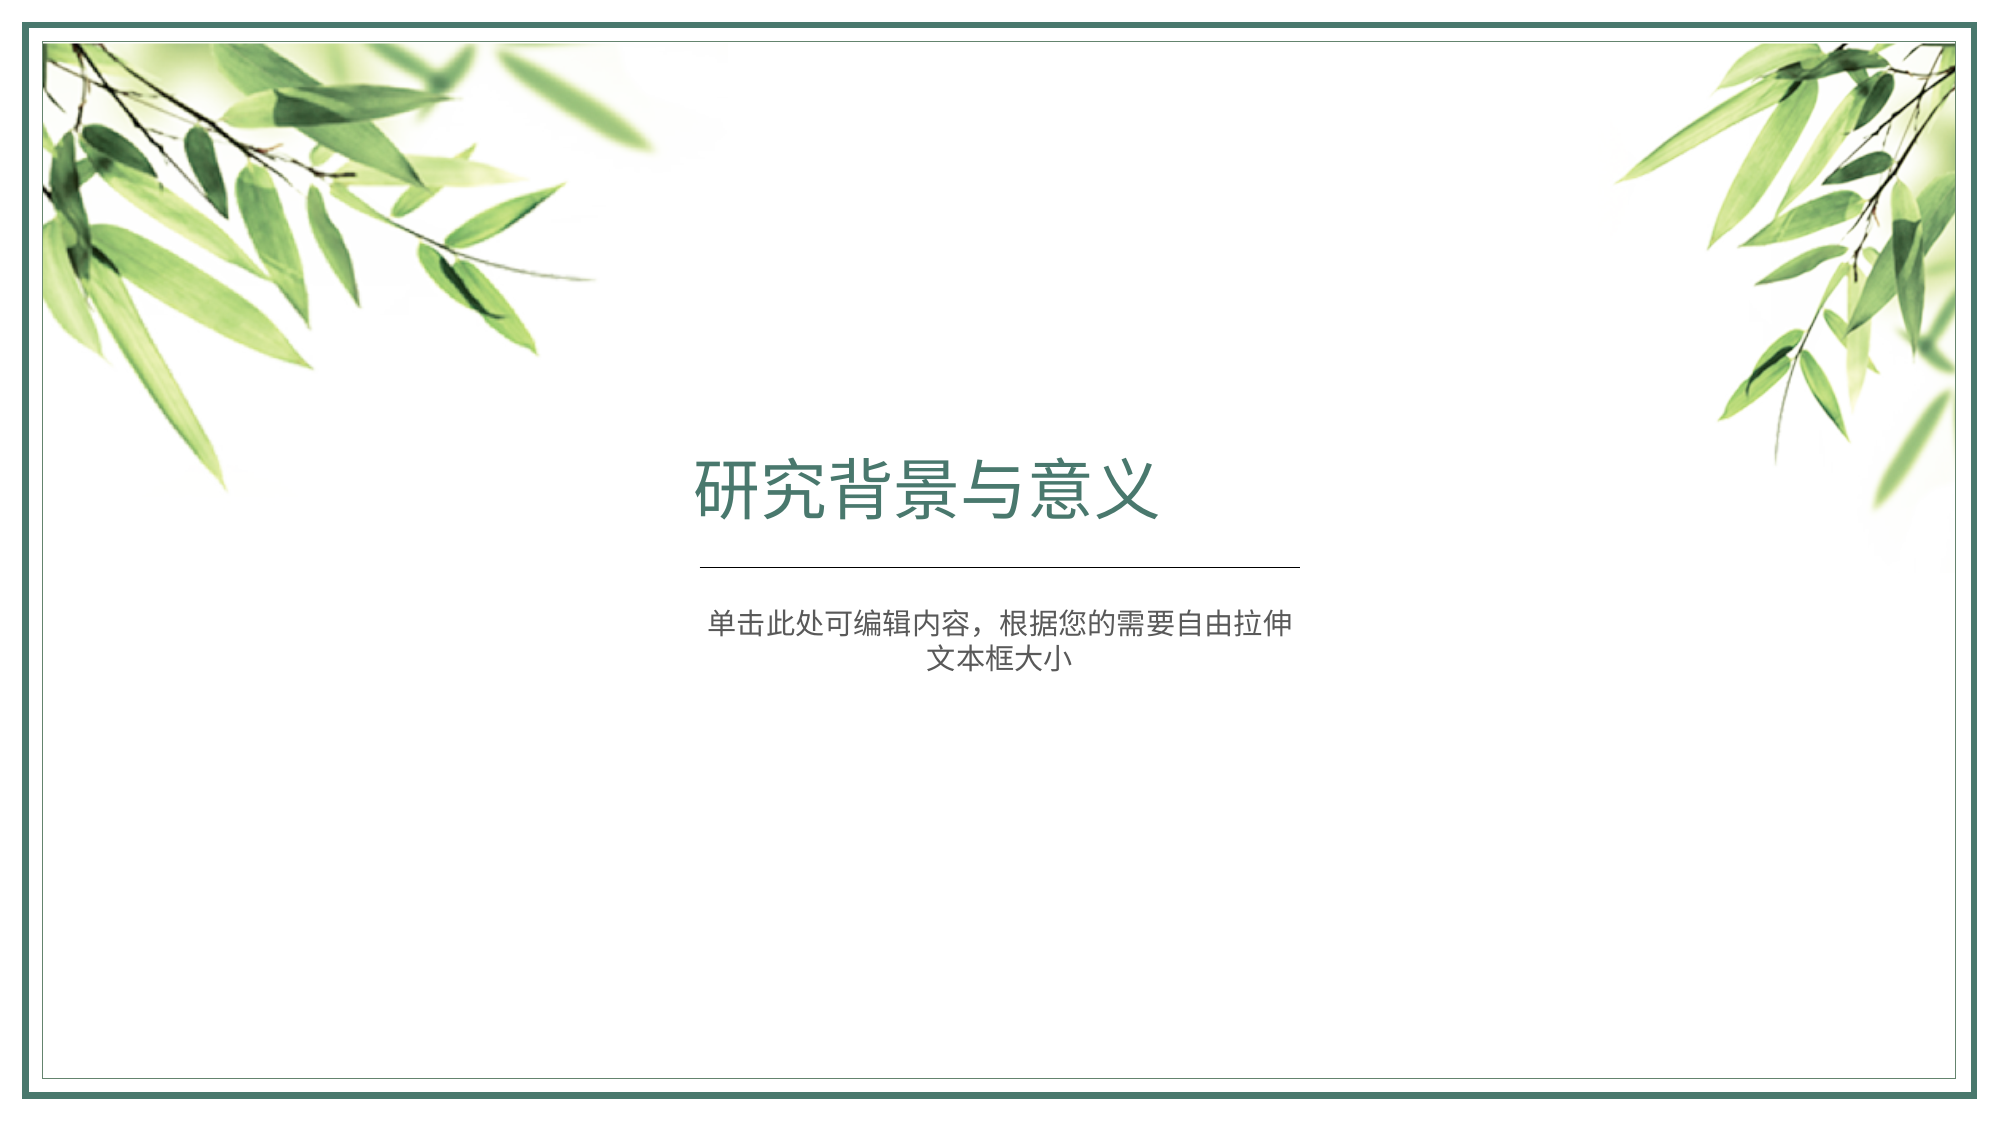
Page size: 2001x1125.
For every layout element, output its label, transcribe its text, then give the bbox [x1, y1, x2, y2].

picture [1516, 41, 1956, 573]
text_box [42, 41, 1956, 1080]
text_box 单击此处可编辑内容，根据您的需要自由拉伸文本框大小 [686, 597, 1314, 683]
text_box [25, 24, 1975, 1097]
text_box 研究背景与意义 [678, 440, 1322, 536]
picture [42, 0, 728, 674]
